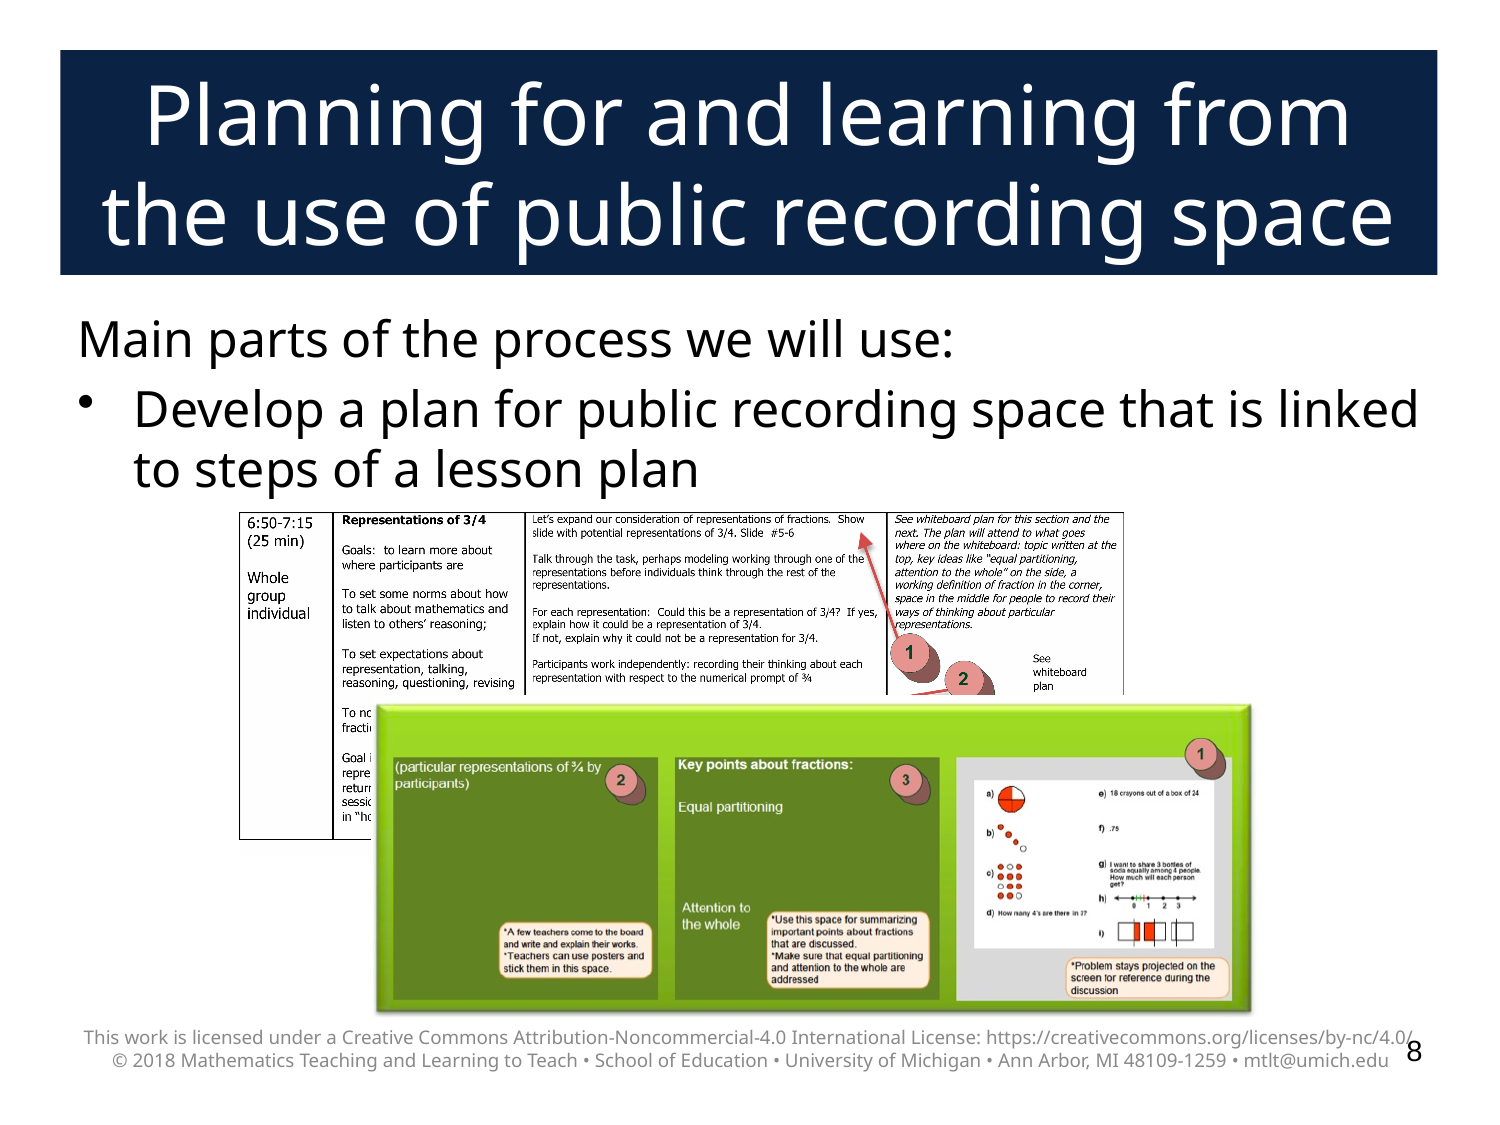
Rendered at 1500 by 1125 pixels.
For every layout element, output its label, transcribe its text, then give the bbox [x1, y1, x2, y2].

title Planning for and learning from the use of public recording space [60, 50, 1438, 275]
list Main parts of the process we will use: Develop a plan for public recording space that is linked to steps of a lesson plan [62, 299, 1438, 1005]
footer This work is licensed under a Creative Commons Attribution-Noncommercial-4.0 International License: https://creativecommons.org/licenses/by-nc/4.0/ © 2018 Mathematics Teaching and Learning to Teach • School of Education • University of Michigan • Ann Arbor, MI 48109-1259 • mtlt@umich.edu [62, 1009, 1438, 1088]
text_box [239, 512, 1261, 1019]
